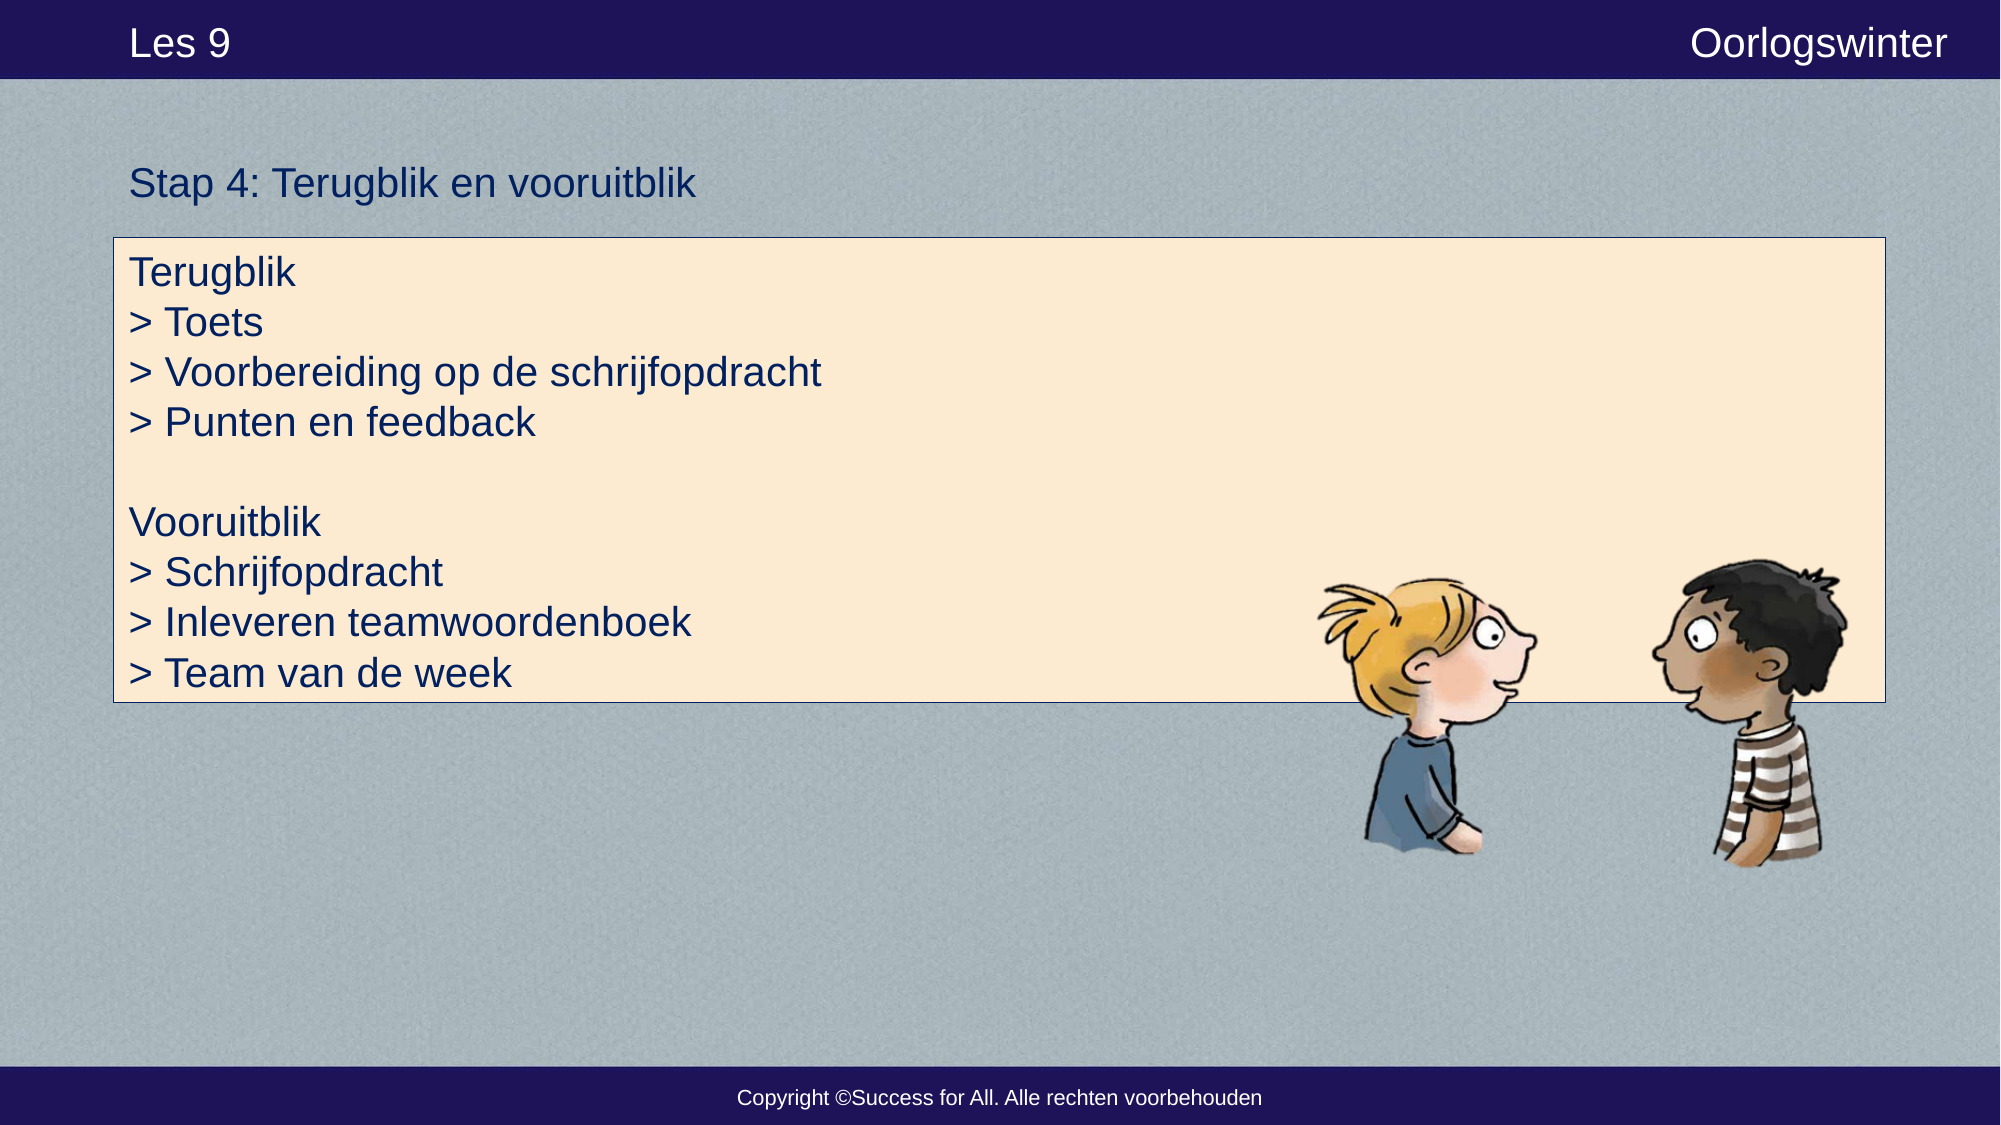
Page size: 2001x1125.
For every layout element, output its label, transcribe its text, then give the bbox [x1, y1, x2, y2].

text_box Les 9 [114, 8, 354, 73]
text_box Oorlogswinter [786, 8, 1963, 73]
picture [0, 0, 2001, 1125]
text_box Stap 4: Terugblik en vooruitblik [113, 148, 1635, 214]
text_box Terugblik > Toets > Voorbereiding op de schrijfopdracht > Punten en feedback Vooruitblik > Schrijfopdracht > Inleveren teamwoordenboek > Team van de week [113, 237, 1886, 703]
text_box Copyright ©Success for All. Alle rechten voorbehouden [0, 1076, 2000, 1125]
